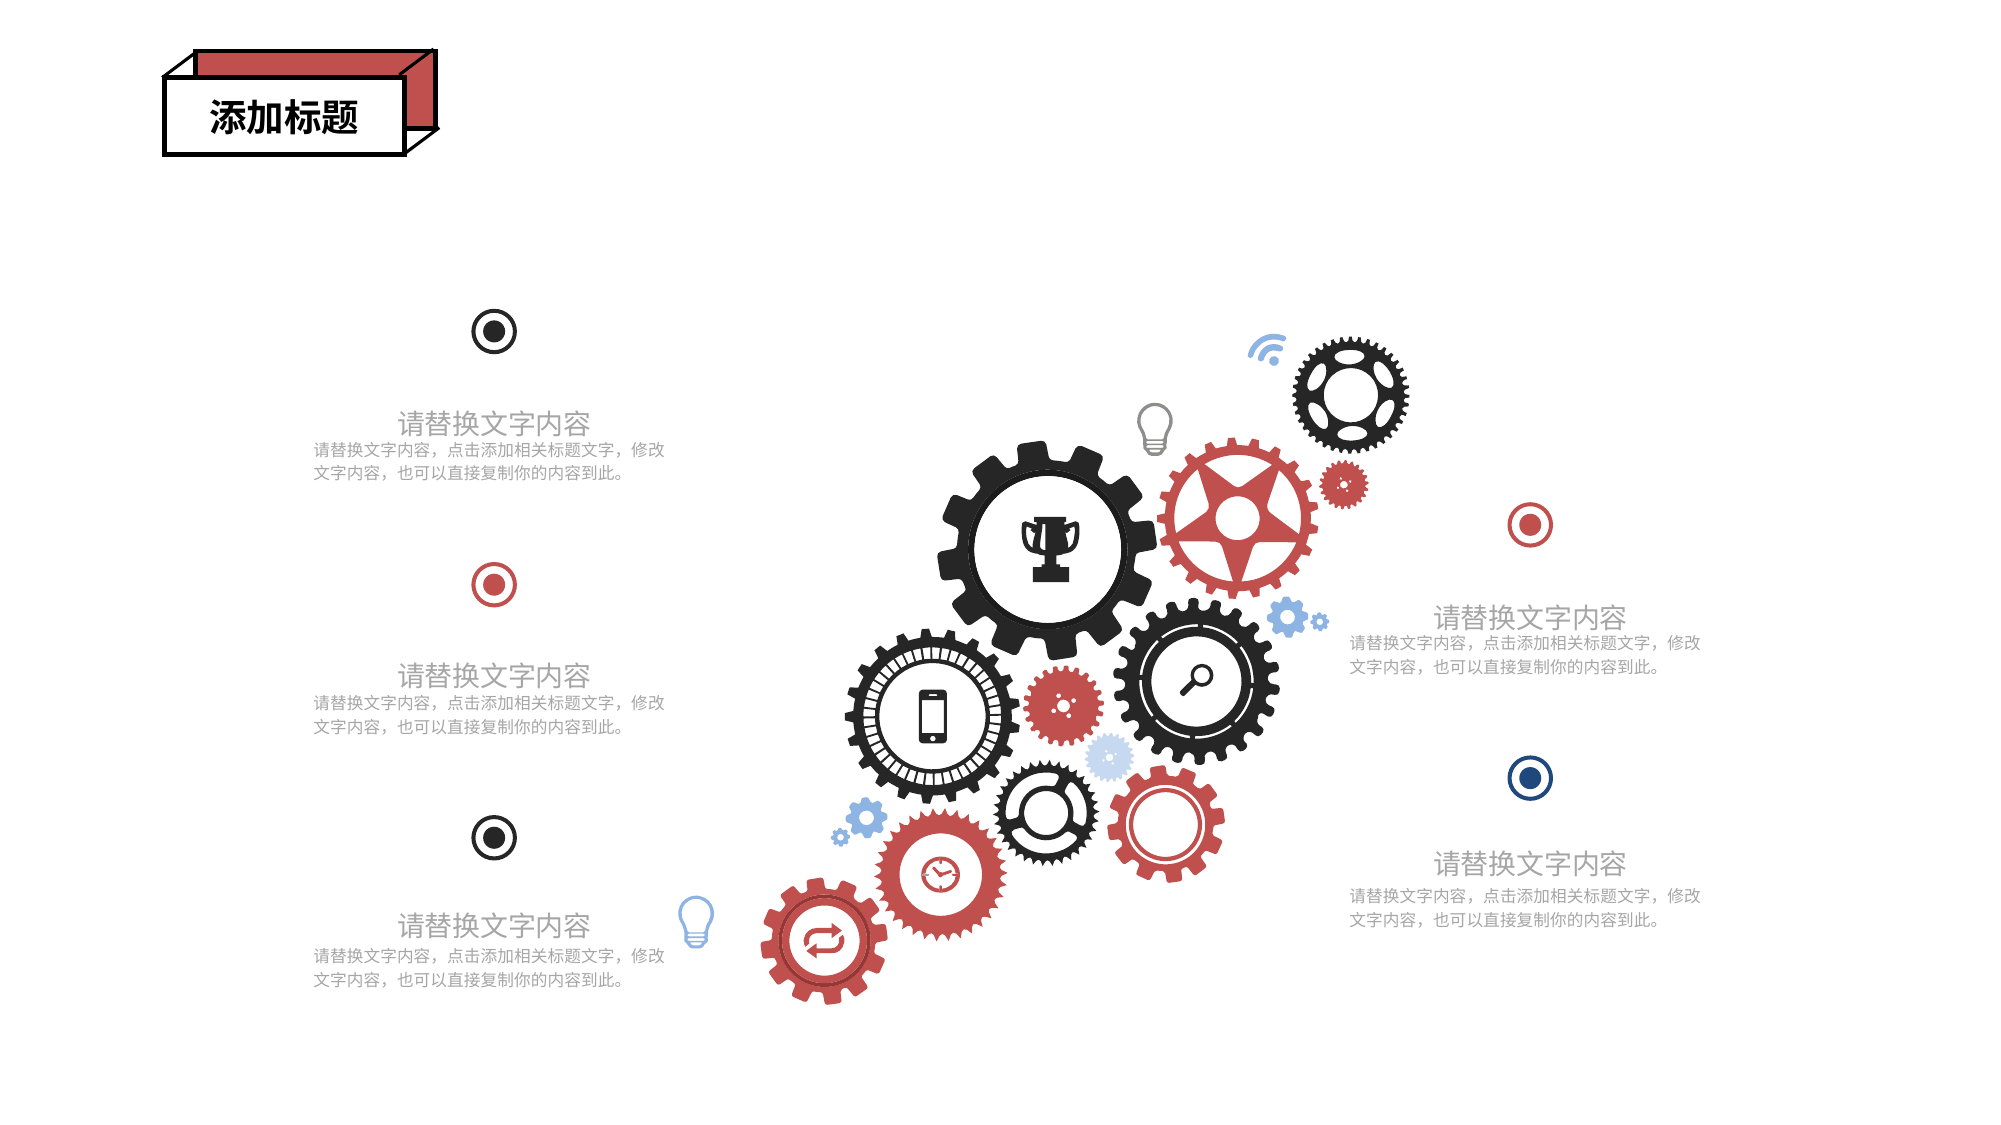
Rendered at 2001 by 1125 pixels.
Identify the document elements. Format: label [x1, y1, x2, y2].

text_box [298, 894, 690, 996]
text_box [677, 332, 1410, 1006]
text_box [162, 48, 440, 155]
text_box [471, 561, 517, 608]
text_box [1507, 755, 1554, 801]
text_box [471, 815, 517, 861]
text_box [1334, 832, 1726, 937]
text_box [1507, 502, 1554, 548]
text_box [1334, 586, 1726, 684]
text_box [298, 392, 690, 490]
text_box [298, 644, 690, 743]
text_box [471, 308, 517, 355]
